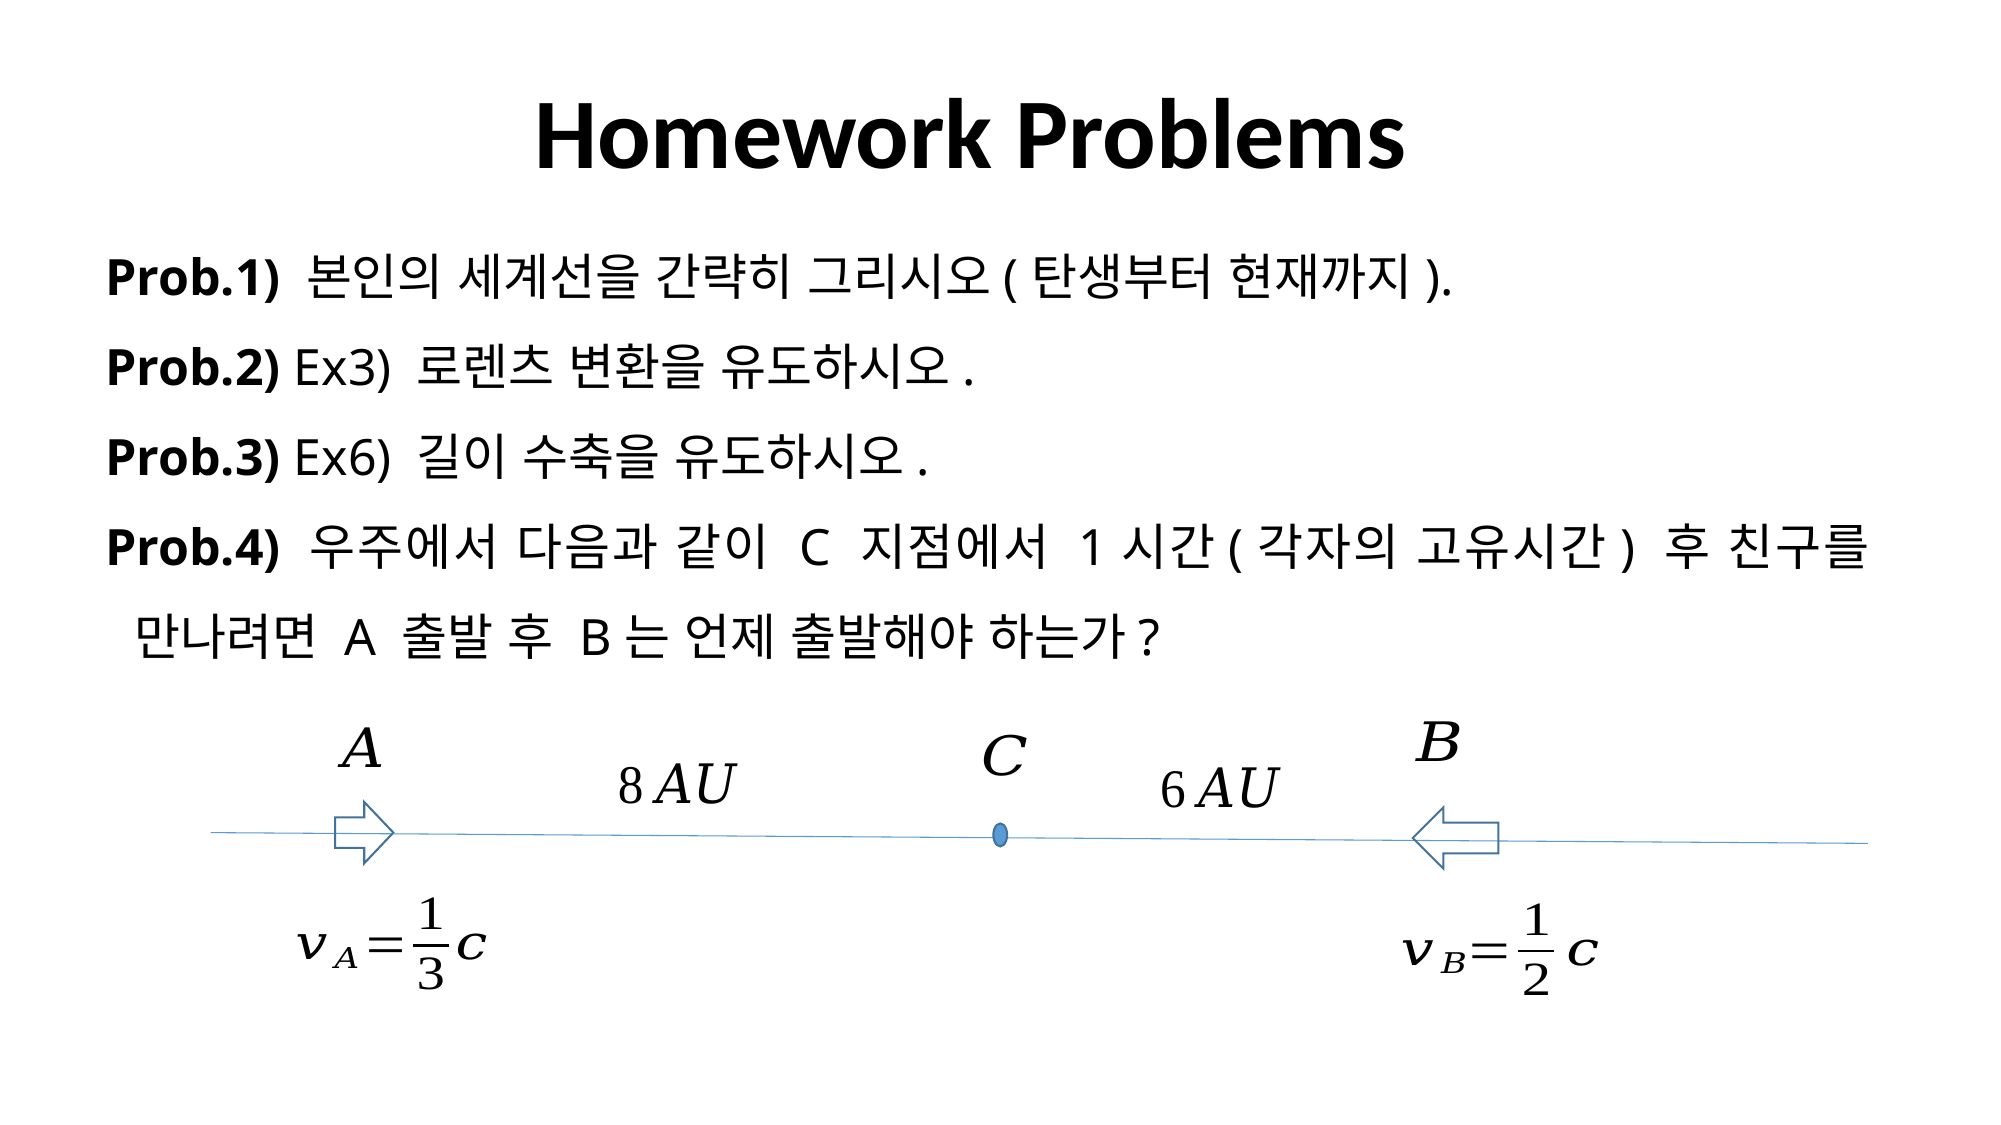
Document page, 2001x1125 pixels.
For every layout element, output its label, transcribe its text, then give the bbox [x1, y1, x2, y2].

text_box [994, 844, 1006, 848]
text_box [1417, 844, 1500, 872]
text_box [1417, 804, 1500, 832]
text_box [210, 832, 1868, 844]
text_box [334, 844, 384, 866]
text_box Prob.1) 본인의 세계선을 간략히 그리시오(탄생부터 현재까지). Prob.2) Ex3) 로렌츠 변환을 유도하시오. Prob.3) Ex6) 길이 수축을 유도하시오. Prob.4) 우주에서 다음과 같이 C 지점에서 1시간(각자의 고유시간) 후 친구를 만나려면 A 출발 후 B는 언제 출발해야 하는가? [90, 238, 1885, 673]
text_box [992, 822, 1008, 832]
text_box [334, 799, 395, 832]
text_box Homework Problems [247, 61, 1693, 196]
